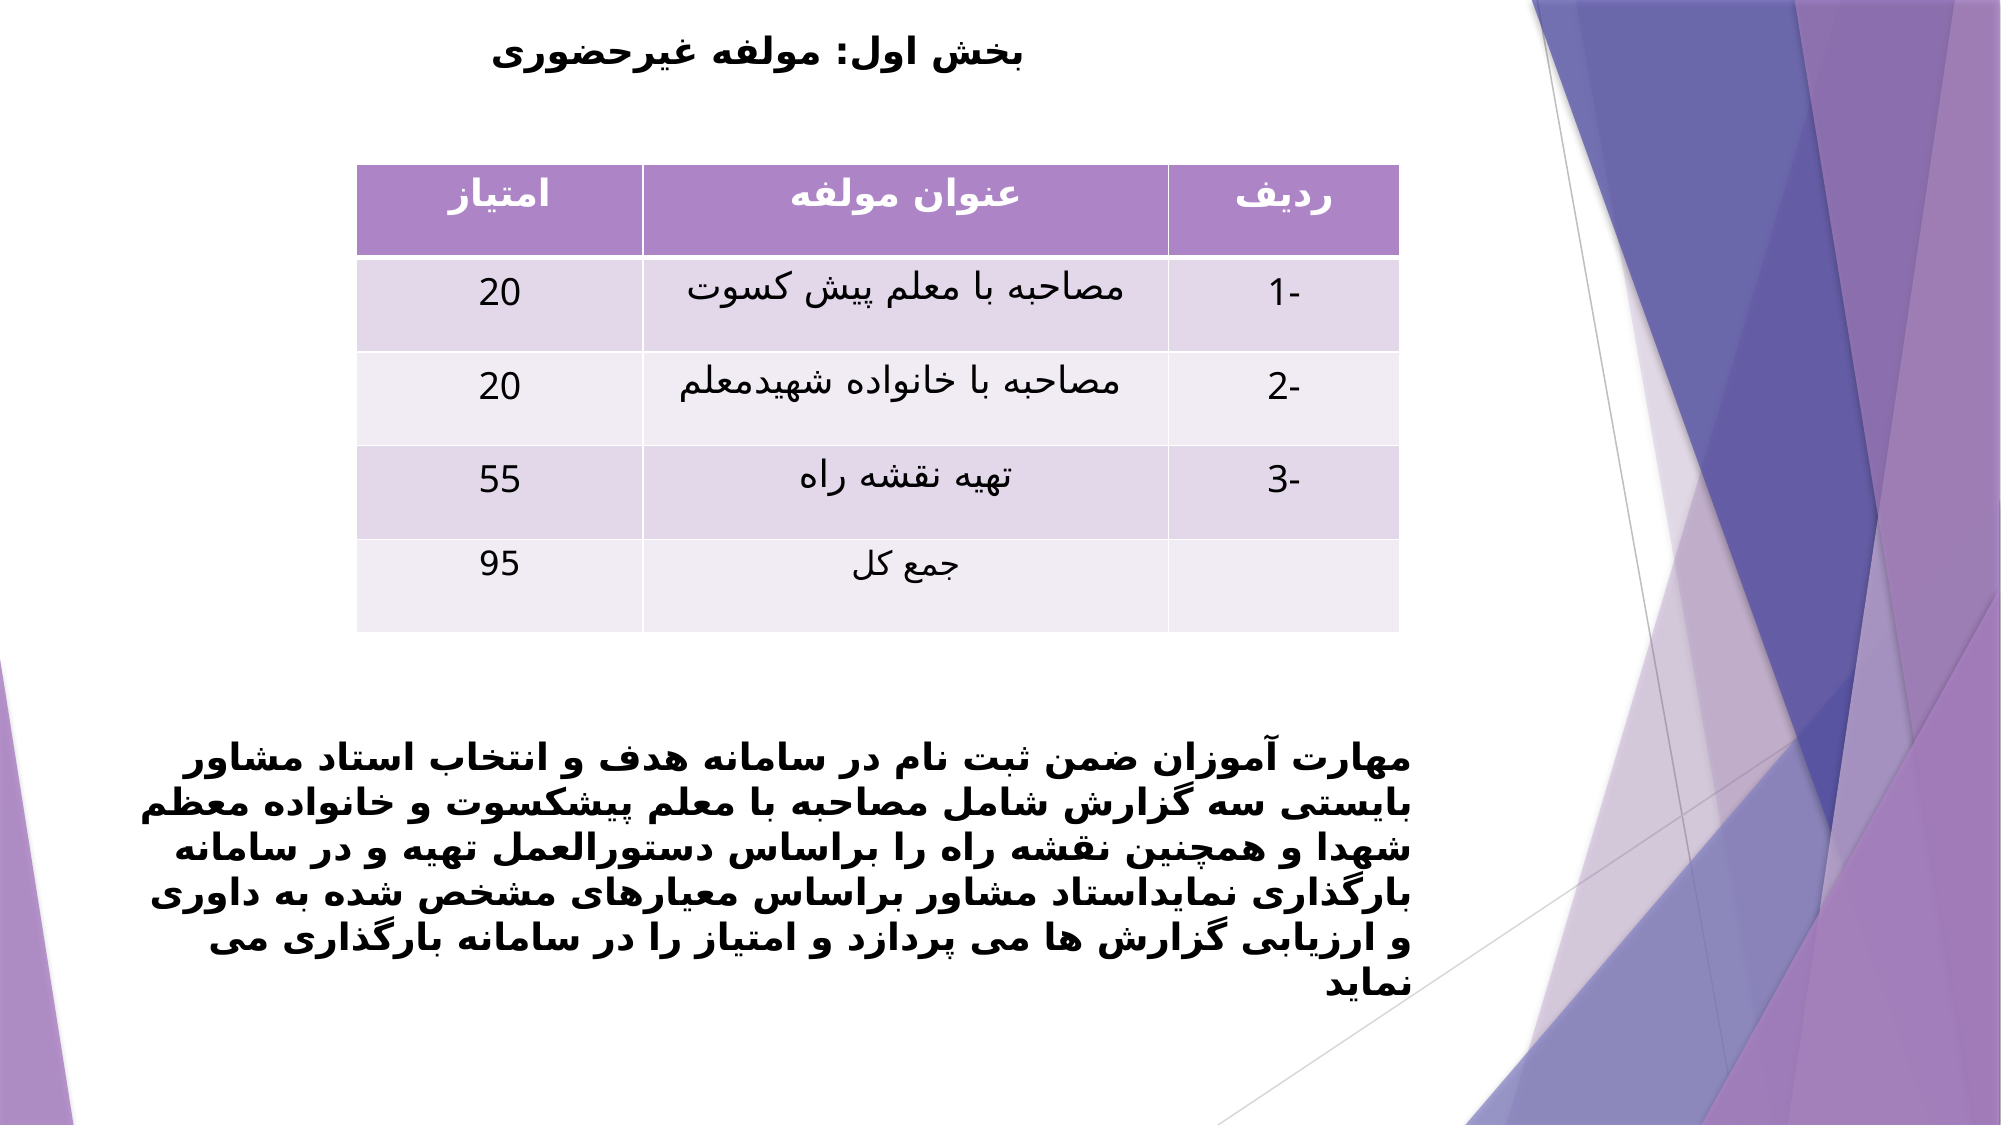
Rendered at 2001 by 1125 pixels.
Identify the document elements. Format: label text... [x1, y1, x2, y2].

table_cell تهیه نقشه راه [644, 446, 1168, 539]
table_cell 3- [1169, 446, 1399, 539]
table_cell 1- [1169, 260, 1399, 351]
table_cell 55 [357, 446, 642, 539]
table_header امتیاز [357, 165, 642, 255]
table_cell جمع کل [644, 540, 1168, 632]
table_cell 20 [357, 260, 642, 351]
table_cell [1169, 540, 1399, 632]
table_cell 2- [1169, 353, 1399, 445]
table_header ردیف [1169, 165, 1399, 255]
table_cell 20 [357, 353, 642, 445]
text_box مهارت آموزان ضمن ثبت نام در سامانه هدف و انتخاب استاد مشاور بایستی سه گزارش شامل مصاحبه با معلم پیشکسوت و خانواده معظم شهدا و همچنین نقشه راه را براساس دستورالعمل تهیه و در سامانه بارگذاری نمایداستاد مشاور براساس معیارهای مشخص شده به داوری و ارزیابی گزارش ها می پردازد و امتیاز را در سامانه بارگذاری می نماید [122, 680, 1429, 1011]
table_cell مصاحبه با معلم پیش کسوت [644, 260, 1168, 351]
text_box بخش اول: مولفه غیرحضوری [476, 19, 1041, 125]
title [94, 47, 1505, 157]
table_cell 95 [357, 540, 642, 632]
table_header عنوان مولفه [644, 165, 1168, 255]
table_cell مصاحبه با خانواده شهیدمعلم [644, 353, 1168, 445]
